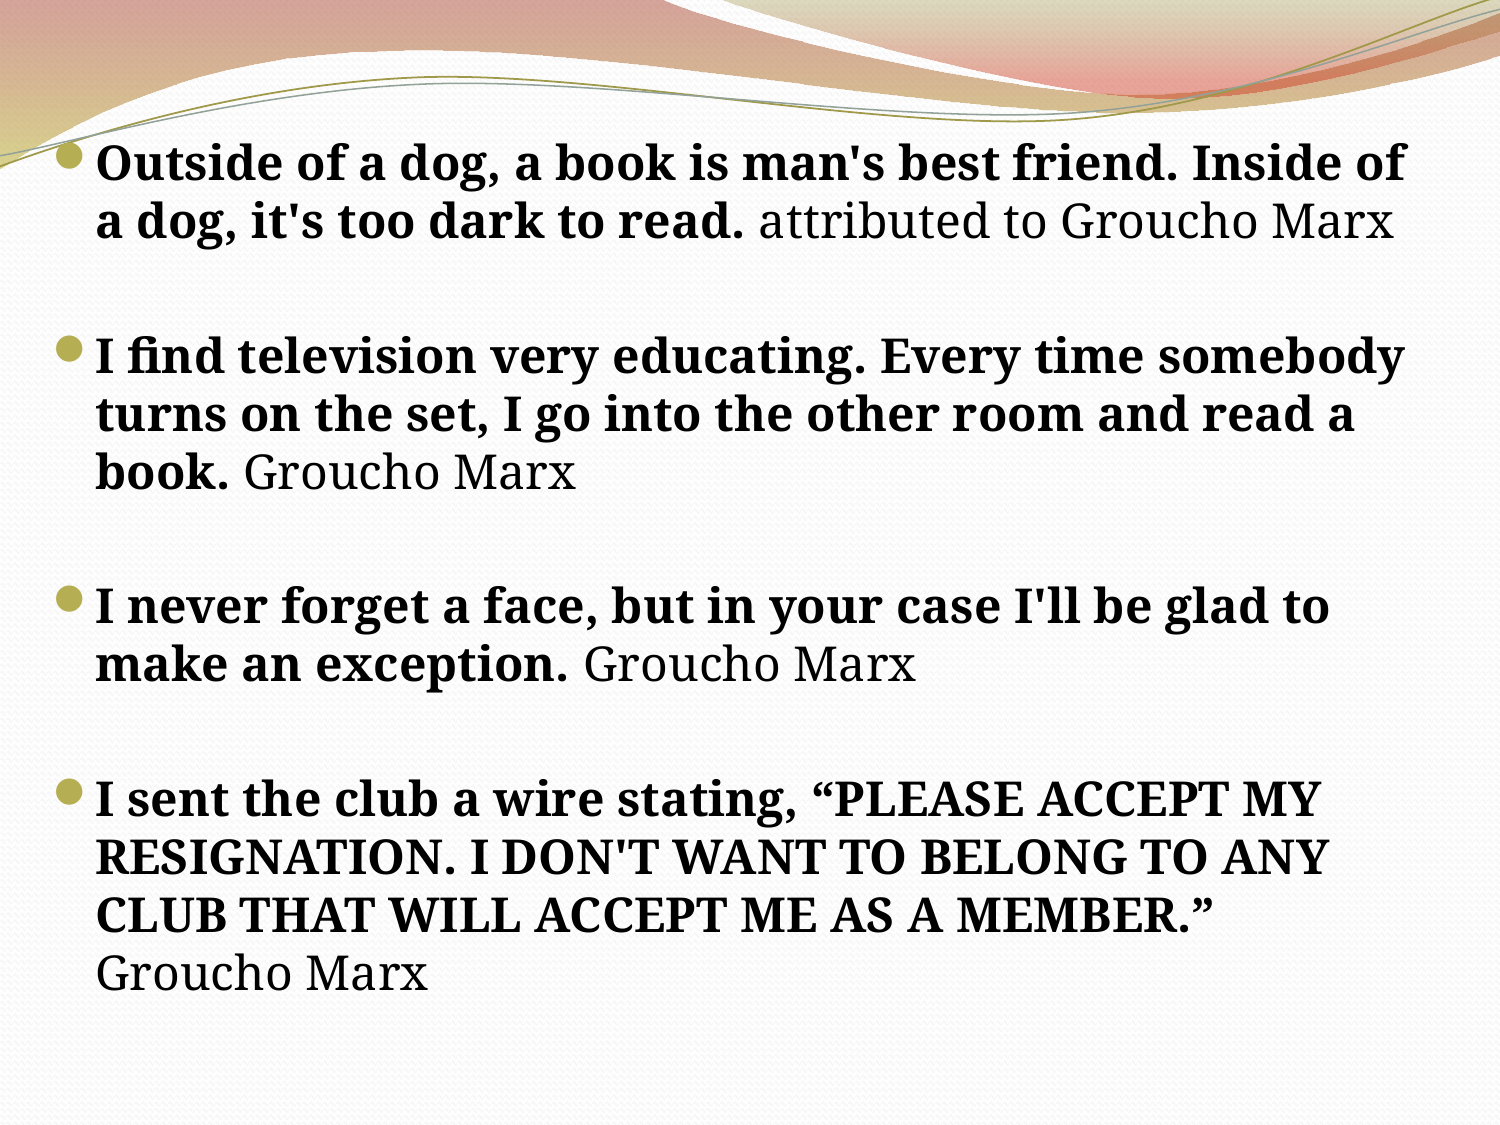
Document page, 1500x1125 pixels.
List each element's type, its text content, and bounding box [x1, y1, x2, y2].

list Outside of a dog, a book is man's best friend. Inside of a dog, it's too dark to read. attributed to Groucho Marx I find television very educating. Every time somebody turns on the set, I go into the other room and read a book. Groucho Marx I never forget a face, but in your case I'll be glad to make an exception. Groucho Marx I sent the club a wire stating, “PLEASE ACCEPT MY RESIGNATION. I DON'T WANT TO BELONG TO ANY CLUB THAT WILL ACCEPT ME AS A MEMBER.” Groucho Marx [37, 125, 1425, 1038]
